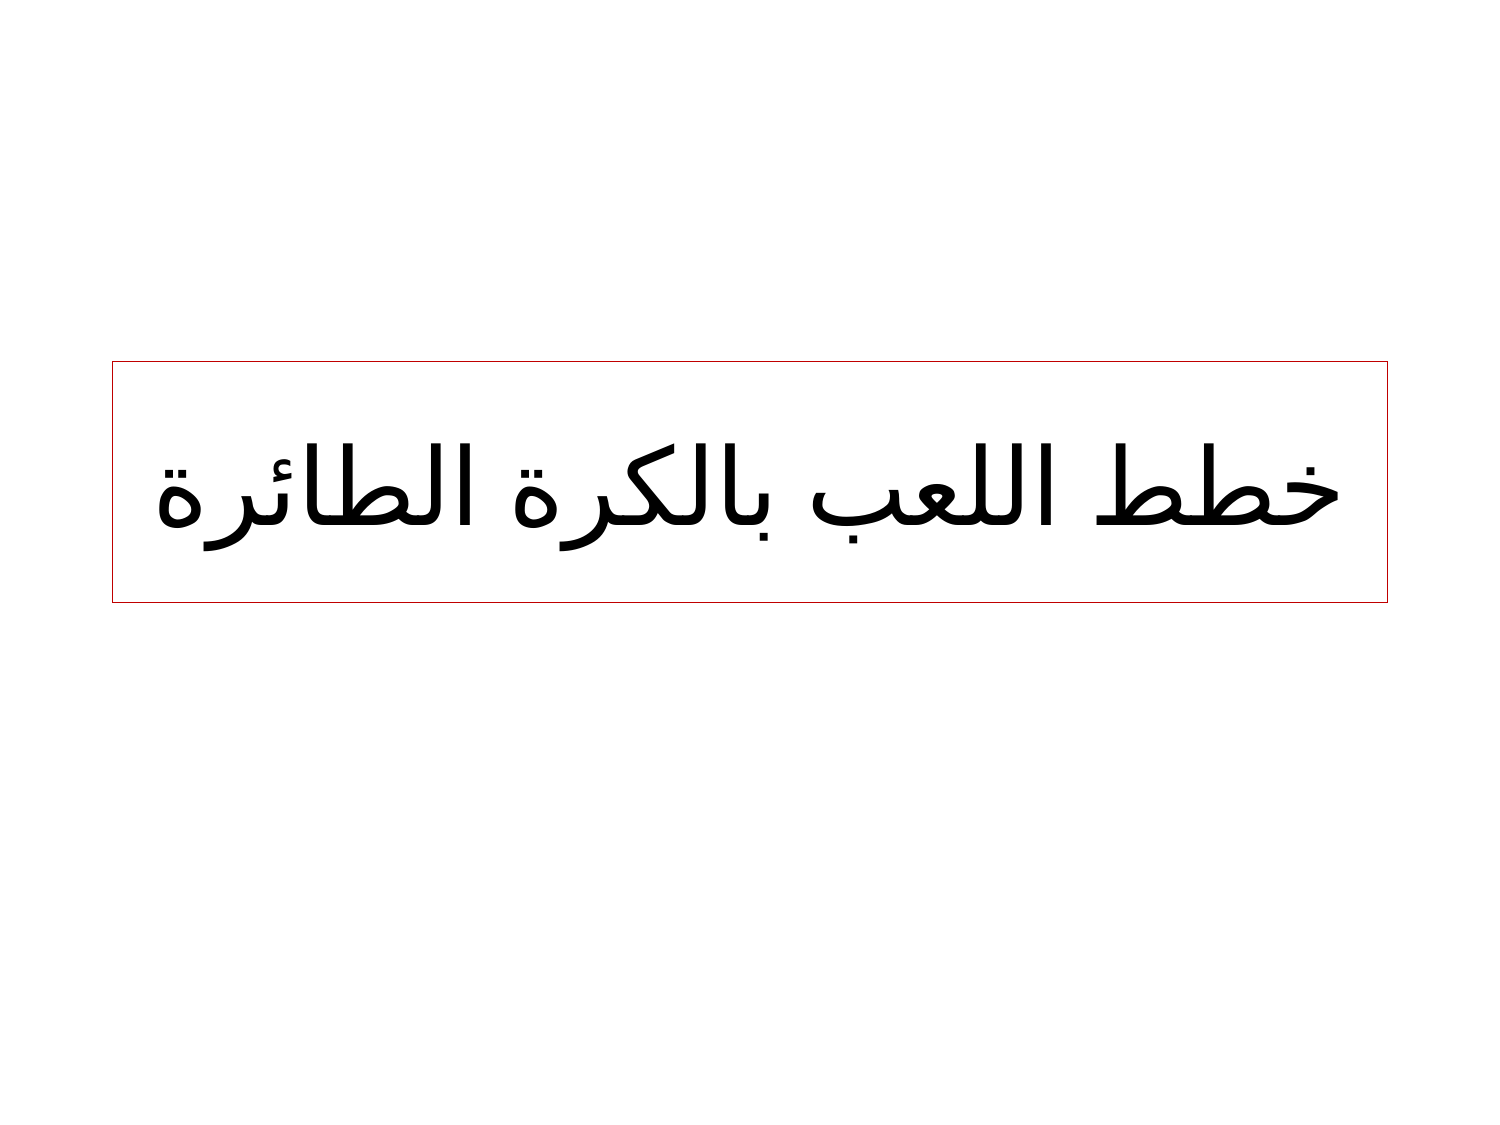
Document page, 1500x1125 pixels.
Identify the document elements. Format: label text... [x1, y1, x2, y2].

title خطط اللعب بالكرة الطائرة [112, 361, 1388, 603]
